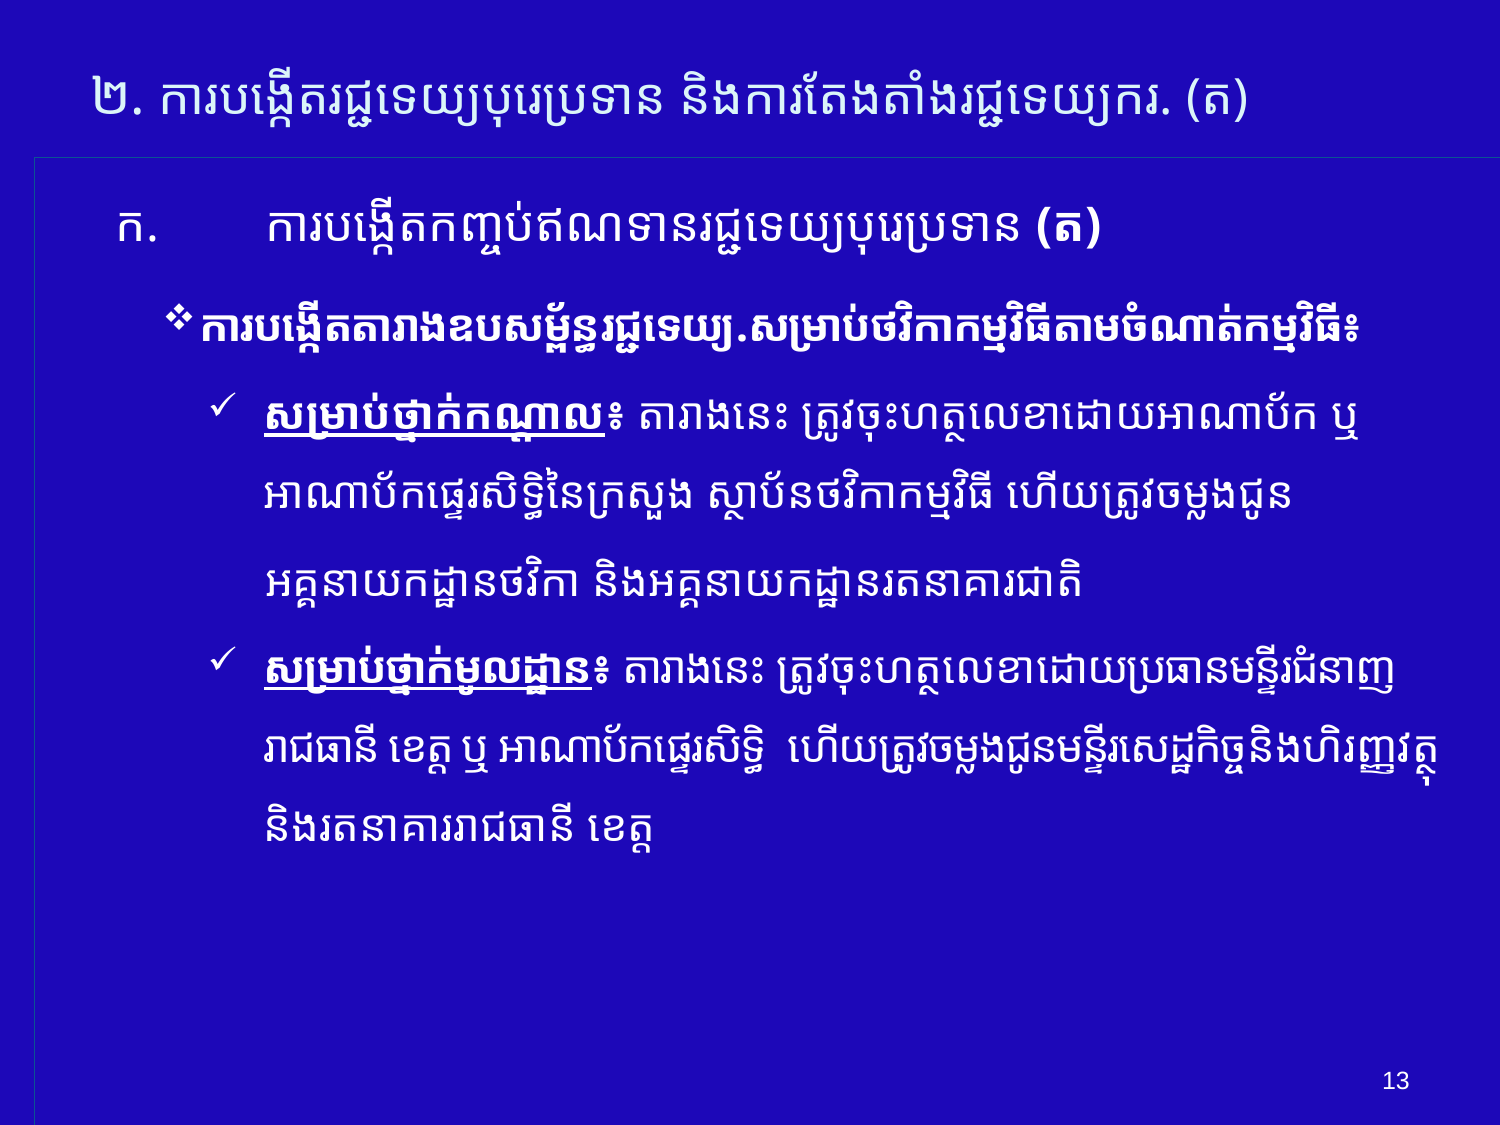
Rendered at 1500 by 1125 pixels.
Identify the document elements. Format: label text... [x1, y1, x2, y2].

list ក. ការបង្កើតកញ្ចប់ឥណទាន​​រជ្ជទេយ្យបុរេប្រទាន​​ (ត) ​ការបង្កើតតារាងឧបសម្ព័ន្ធរជ្ជទេយ្យ​.សម្រាប់ថវិកាកម្មវិធីតាមចំណាត់កម្មវិធី​៖ ​ សម្រាប់ថ្នាក់កណ្តាល៖ តារាងនេះ ត្រូវចុះហត្ថលេខាដោយ​អាណាប័ក ឬ អាណាប័កផ្ទេរសិទ្ធិនៃក្រសួង ស្ថាប័នថវិកាកម្មវិធី ហើយត្រូវ​ចម្លងជូន​ អគ្គនាយកដ្ឋាន​ថវិកា​ និង​អគ្គនាយកដ្ឋាន​រតនាគារជាតិ​ សម្រាប់ថ្នាក់មូលដ្ឋាន​៖ តារាងនេះ ត្រូវចុះហត្ថលេខា​ដោយ​ប្រធានមន្ទីរជំនាញរាជធានី ខេត្ត​ ឬ អាណាប័ក​​ផ្ទេរសិទ្ធិ ហើយ​ត្រូវ​ចម្លងជូន​មន្ទីរសេដ្ឋកិច្ច​និងហិរញ្ញវត្ថុ​ និង​​រតនាគាររាជធានី ខេត្ត [34, 157, 1500, 1125]
slide_number 13 [1299, 1042, 1425, 1103]
title ២. ការបង្កើត​រជ្ជទេយ្យ​បុរេប្រទាន​ និង​ការ​តែងតាំងរជ្ជទេយ្យករ. (ត) [74, 24, 1463, 133]
